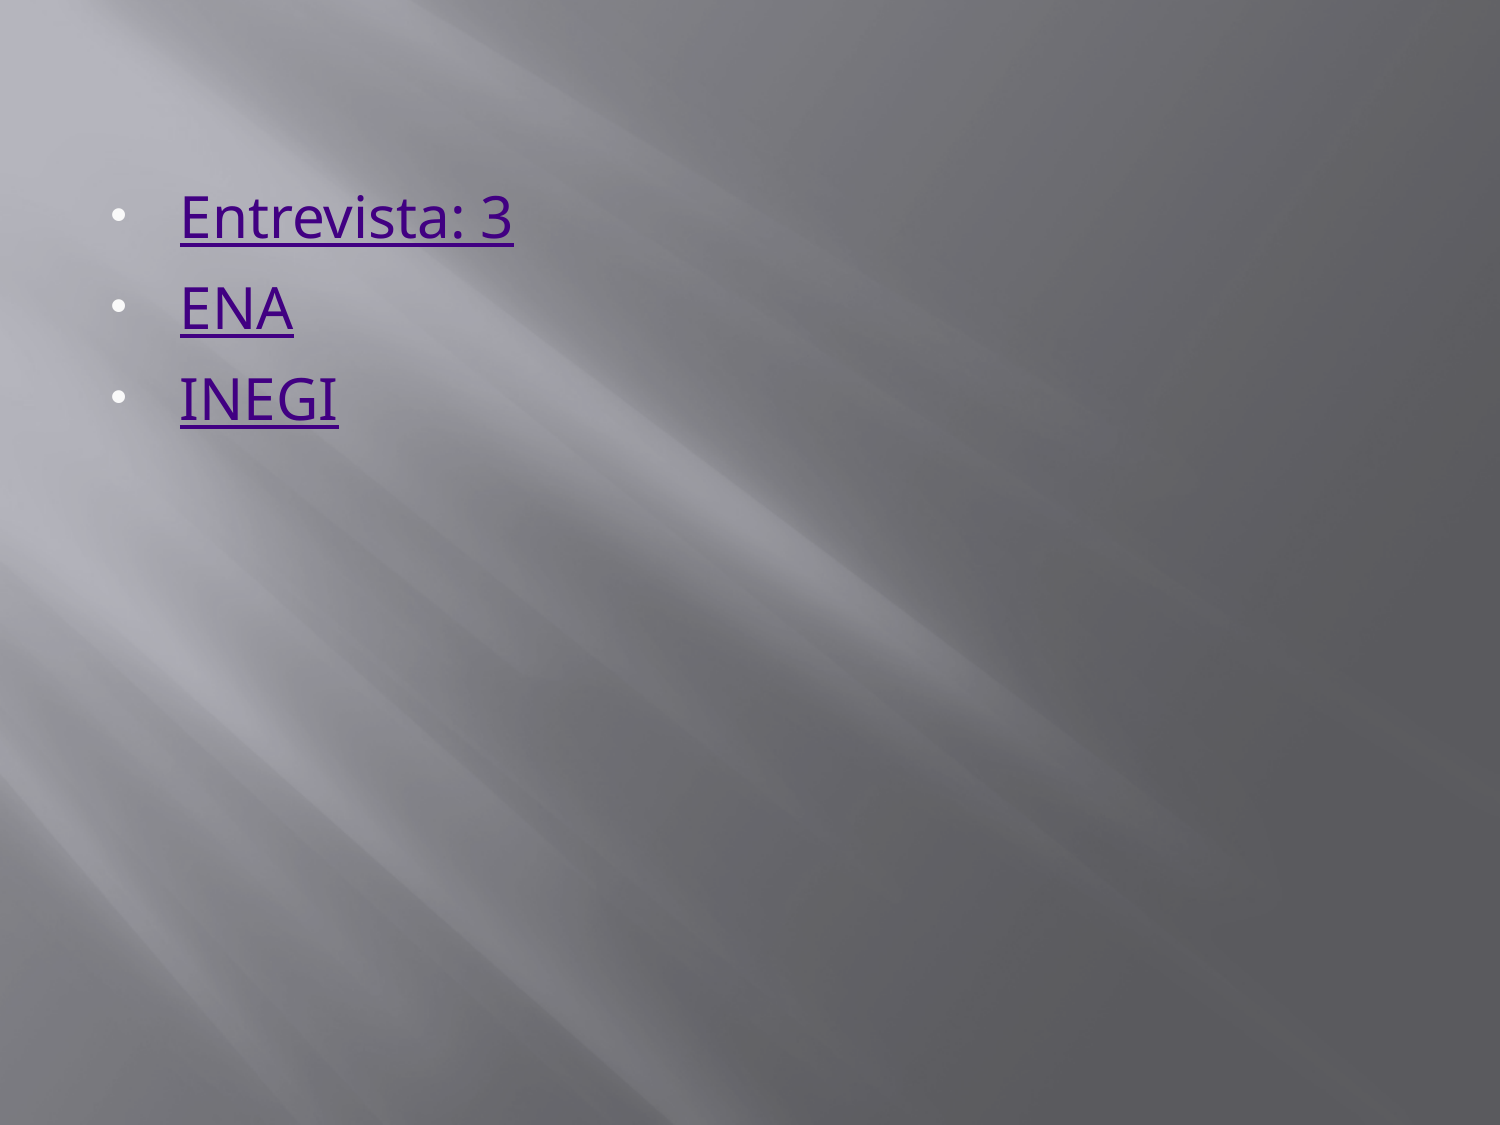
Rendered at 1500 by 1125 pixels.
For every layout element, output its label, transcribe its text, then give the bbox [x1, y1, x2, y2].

list Entrevista: 3 ENA INEGI [75, 172, 1425, 1005]
